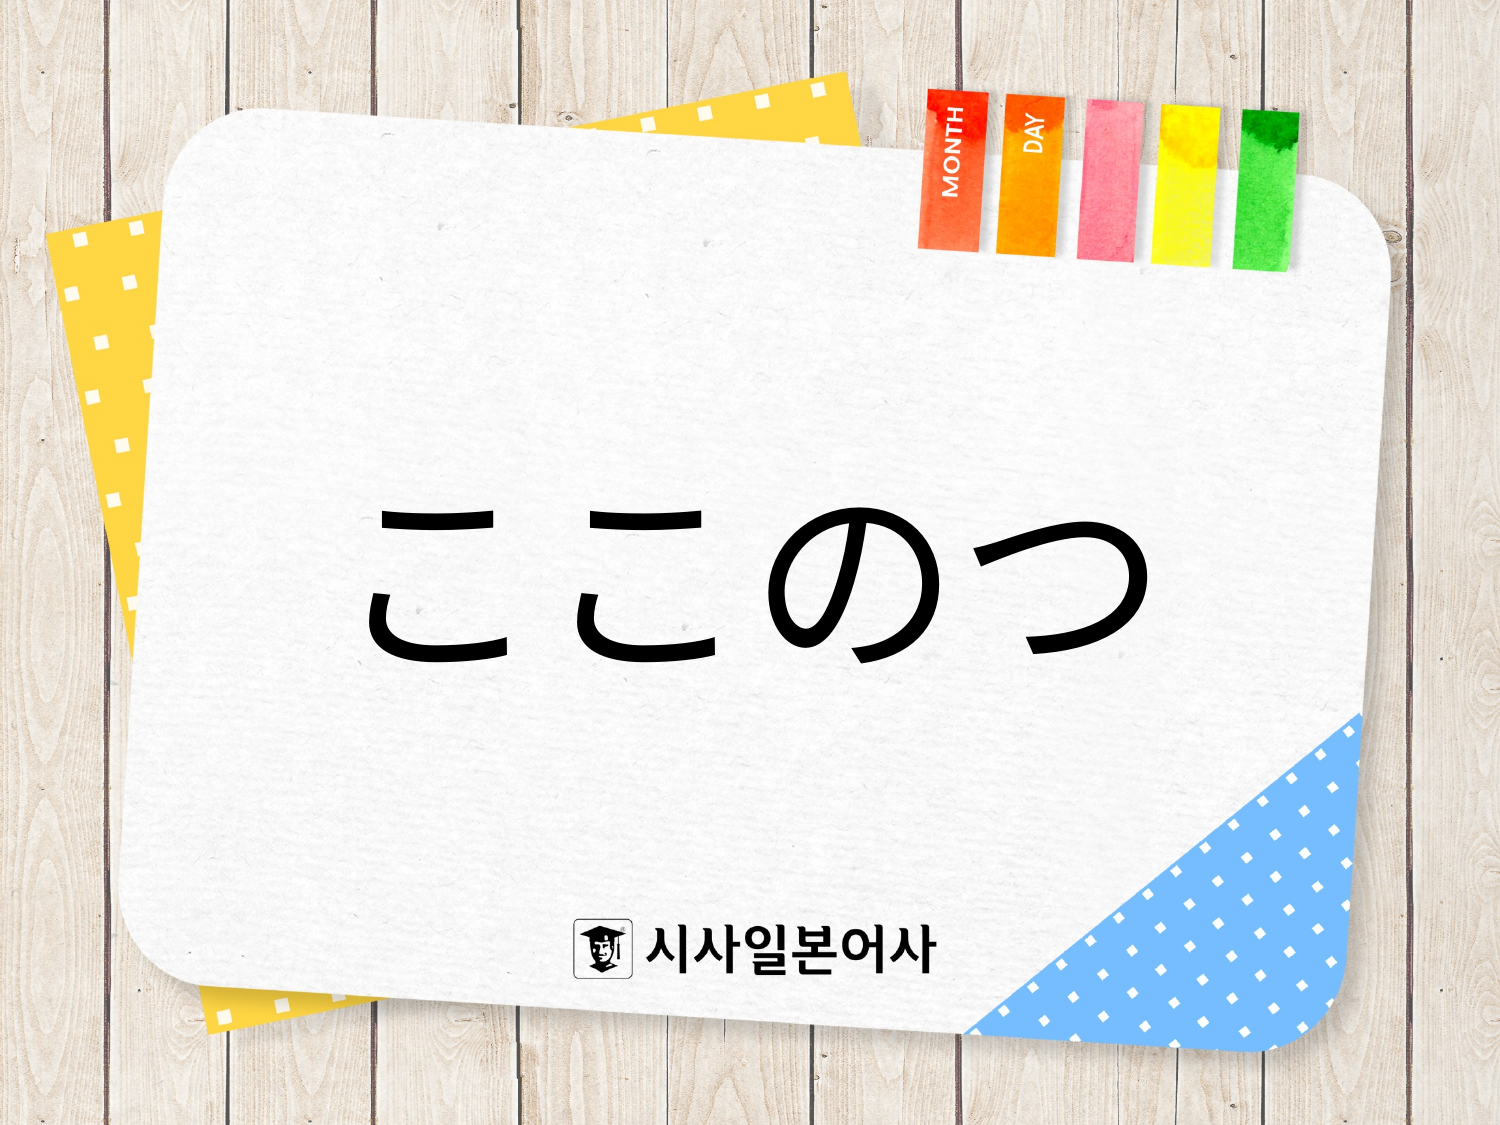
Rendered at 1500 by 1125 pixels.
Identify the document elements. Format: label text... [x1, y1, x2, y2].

title ここのつ [75, 338, 1425, 811]
picture [0, 0, 1500, 1125]
